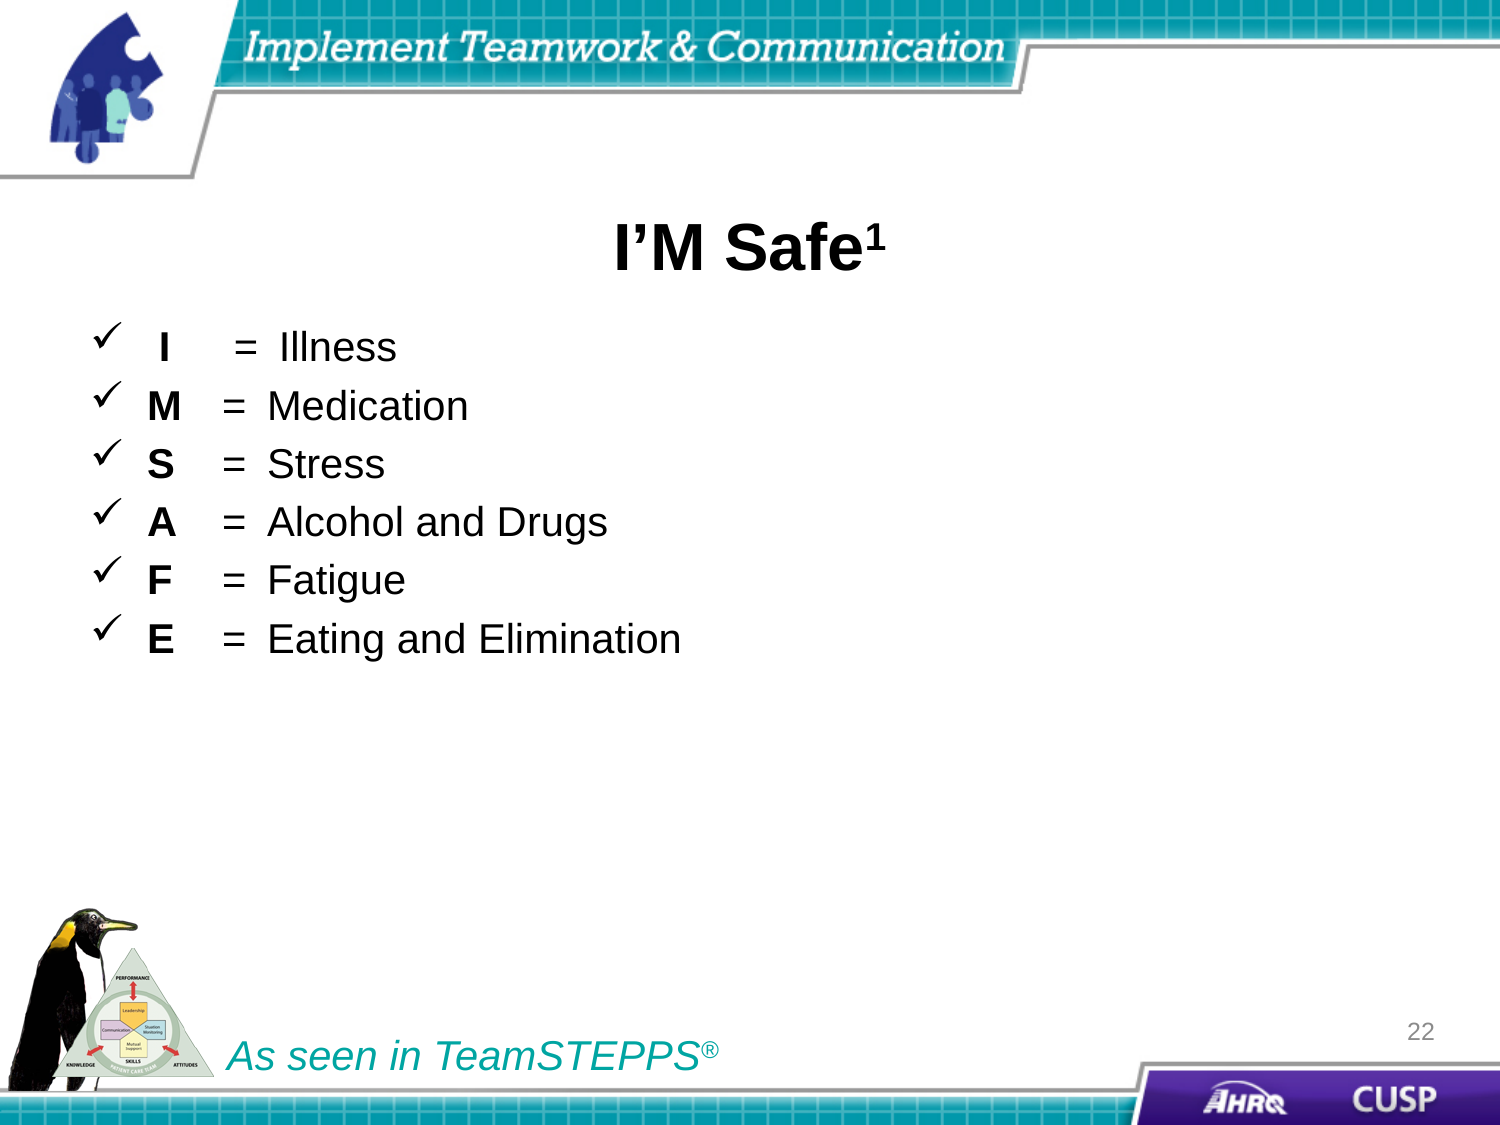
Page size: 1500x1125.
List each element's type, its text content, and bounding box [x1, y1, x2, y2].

text_box As seen in TeamSTEPPS® [226, 1021, 813, 1087]
title I’M Safe1 [74, 149, 1426, 312]
picture [0, 0, 1500, 1125]
list I = Illness M = Medication S = Stress A = Alcohol and Drugs F = Fatigue E = Eating and Elimination [74, 312, 1426, 1001]
slide_number 22 [1100, 999, 1450, 1060]
